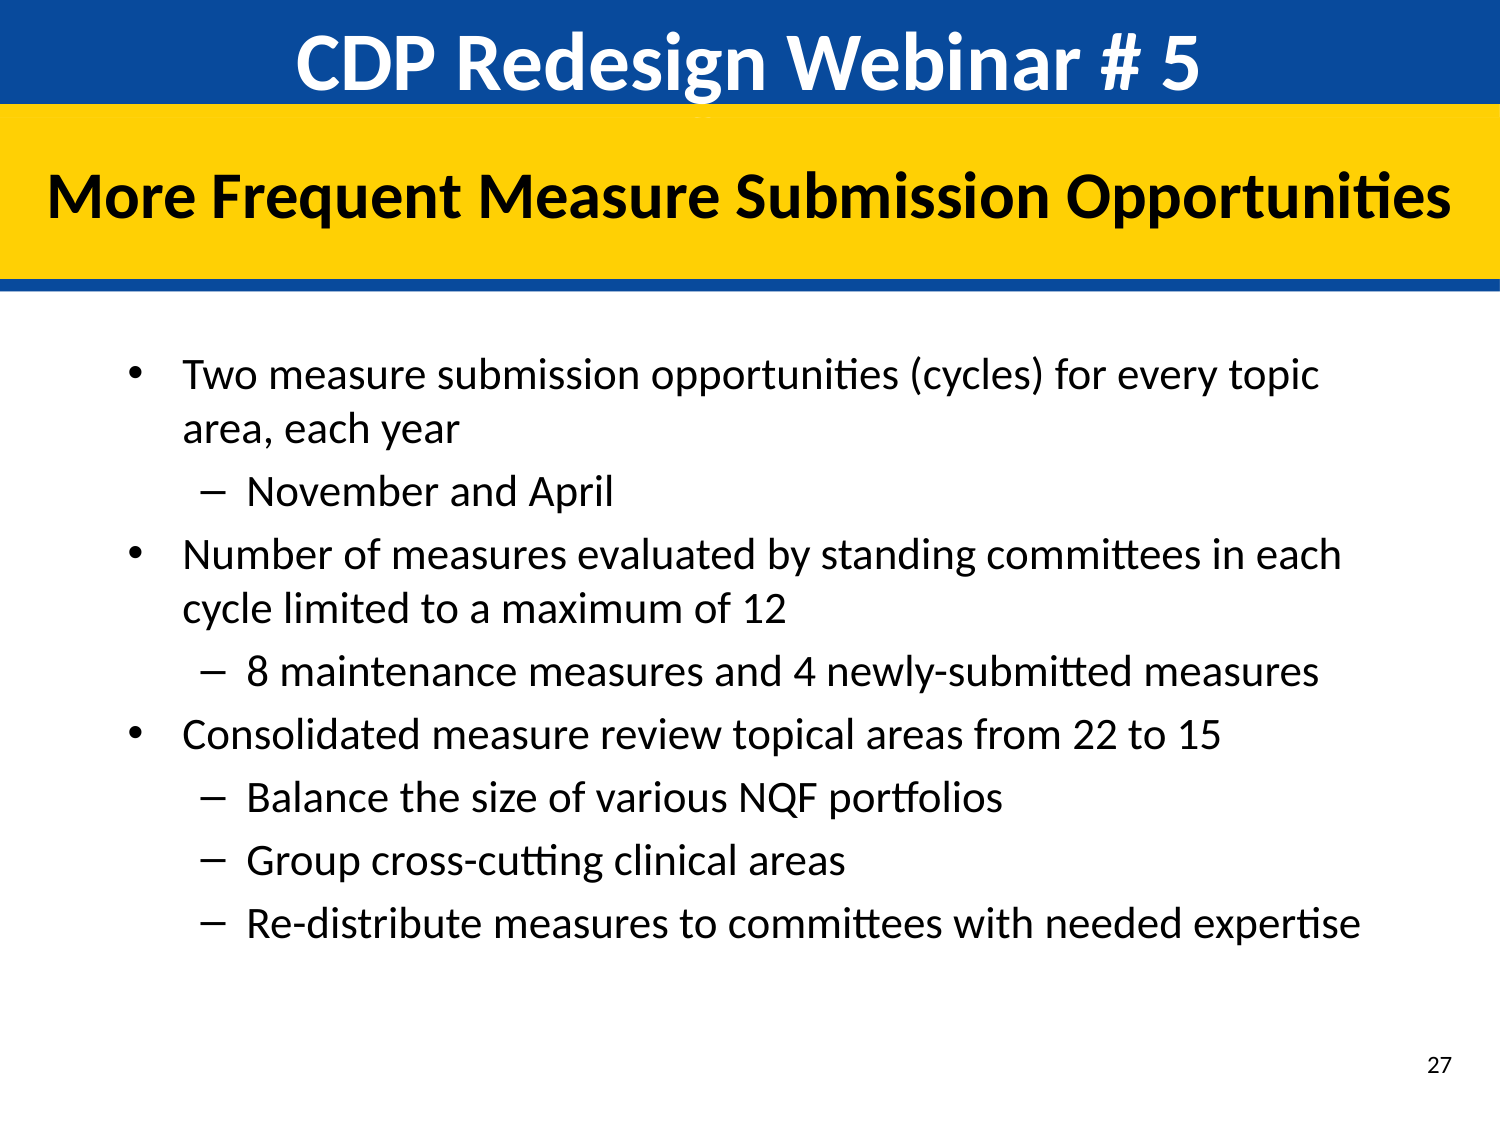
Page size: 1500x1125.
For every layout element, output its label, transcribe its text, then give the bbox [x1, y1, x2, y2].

title CDP Redesign Webinar # 5 [0, 0, 1500, 104]
text_box More Frequent Measure Submission Opportunities [0, 118, 1500, 279]
text_box Two measure submission opportunities (cycles) for every topic area, each year November and April Number of measures evaluated by standing committees in each cycle limited to a maximum of 12 8 maintenance measures and 4 newly-submitted measures Consolidated measure review topical areas from 22 to 15 Balance the size of various NQF portfolios Group cross-cutting clinical areas Re-distribute measures to committees with needed expertise [112, 337, 1435, 968]
